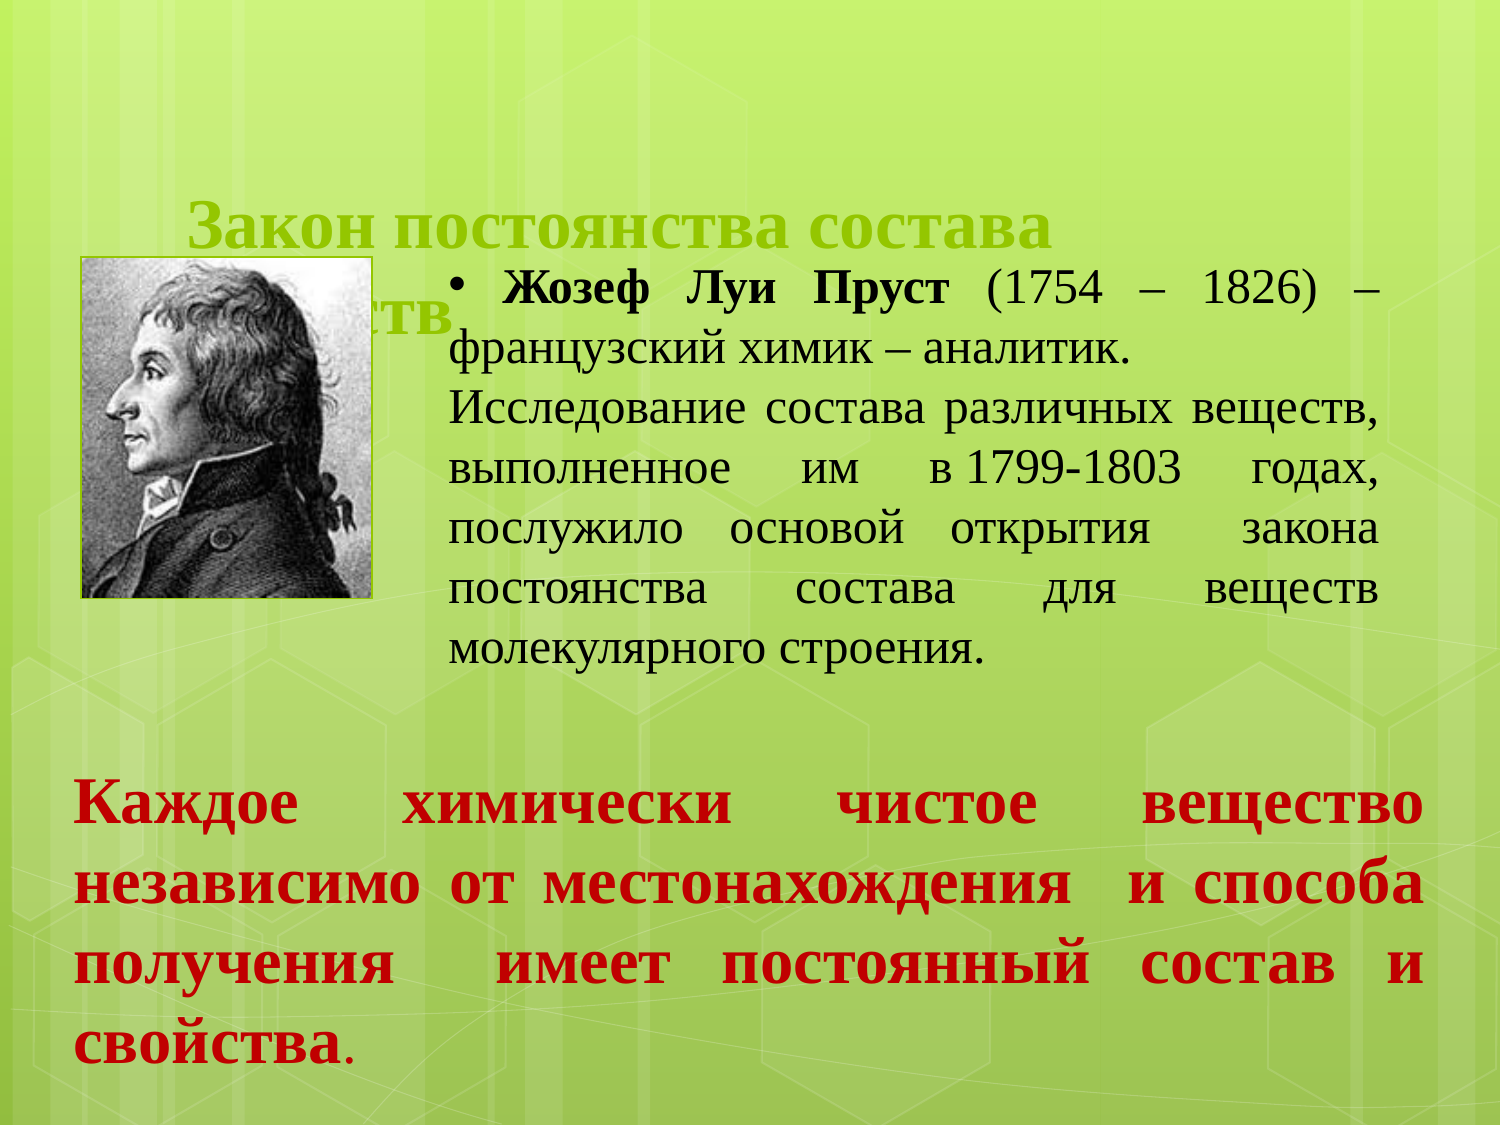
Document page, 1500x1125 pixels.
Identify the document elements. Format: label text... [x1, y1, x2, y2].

text_box Каждое химически чистое вещество независимо от местонахождения и способа получения имеет постоянный состав и свойства. [58, 749, 1442, 1085]
title Закон постоянства состава веществ [171, 168, 1324, 357]
picture [81, 257, 372, 598]
text_box Жозеф Луи Пруст (1754 – 1826) – французский химик – аналитик. Исследование состава различных веществ, выполненное им в 1799-1803 годах, послужило основой открытия закона постоянства состава для веществ молекулярного строения. [433, 246, 1395, 681]
